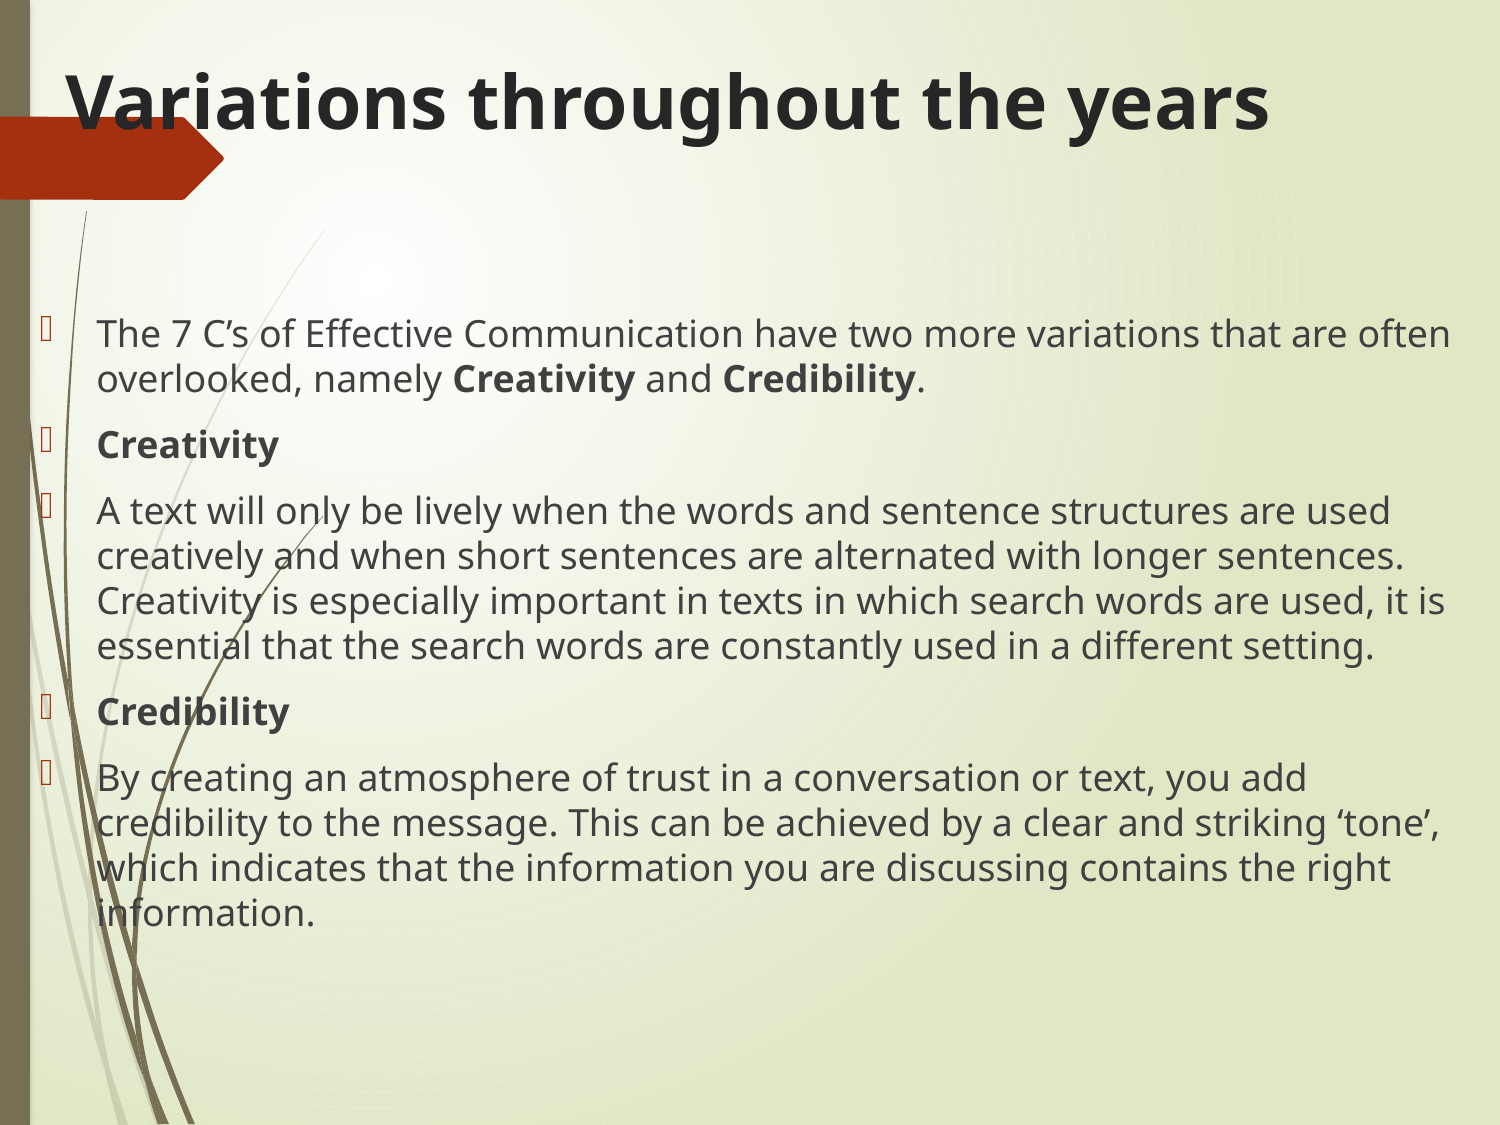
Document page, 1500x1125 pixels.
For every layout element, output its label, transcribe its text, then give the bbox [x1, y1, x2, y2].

list The 7 C’s of Effective Communication have two more variations that are often overlooked, namely Creativity and Credibility. Creativity A text will only be lively when the words and sentence structures are used creatively and when short sentences are alternated with longer sentences. Creativity is especially important in texts in which search words are used, it is essential that the search words are constantly used in a different setting. Credibility By creating an atmosphere of trust in a conversation or text, you add credibility to the message. This can be achieved by a clear and striking ‘tone’, which indicates that the information you are discussing contains the right information. [24, 302, 1500, 963]
title Variations throughout the years [50, 47, 1373, 200]
